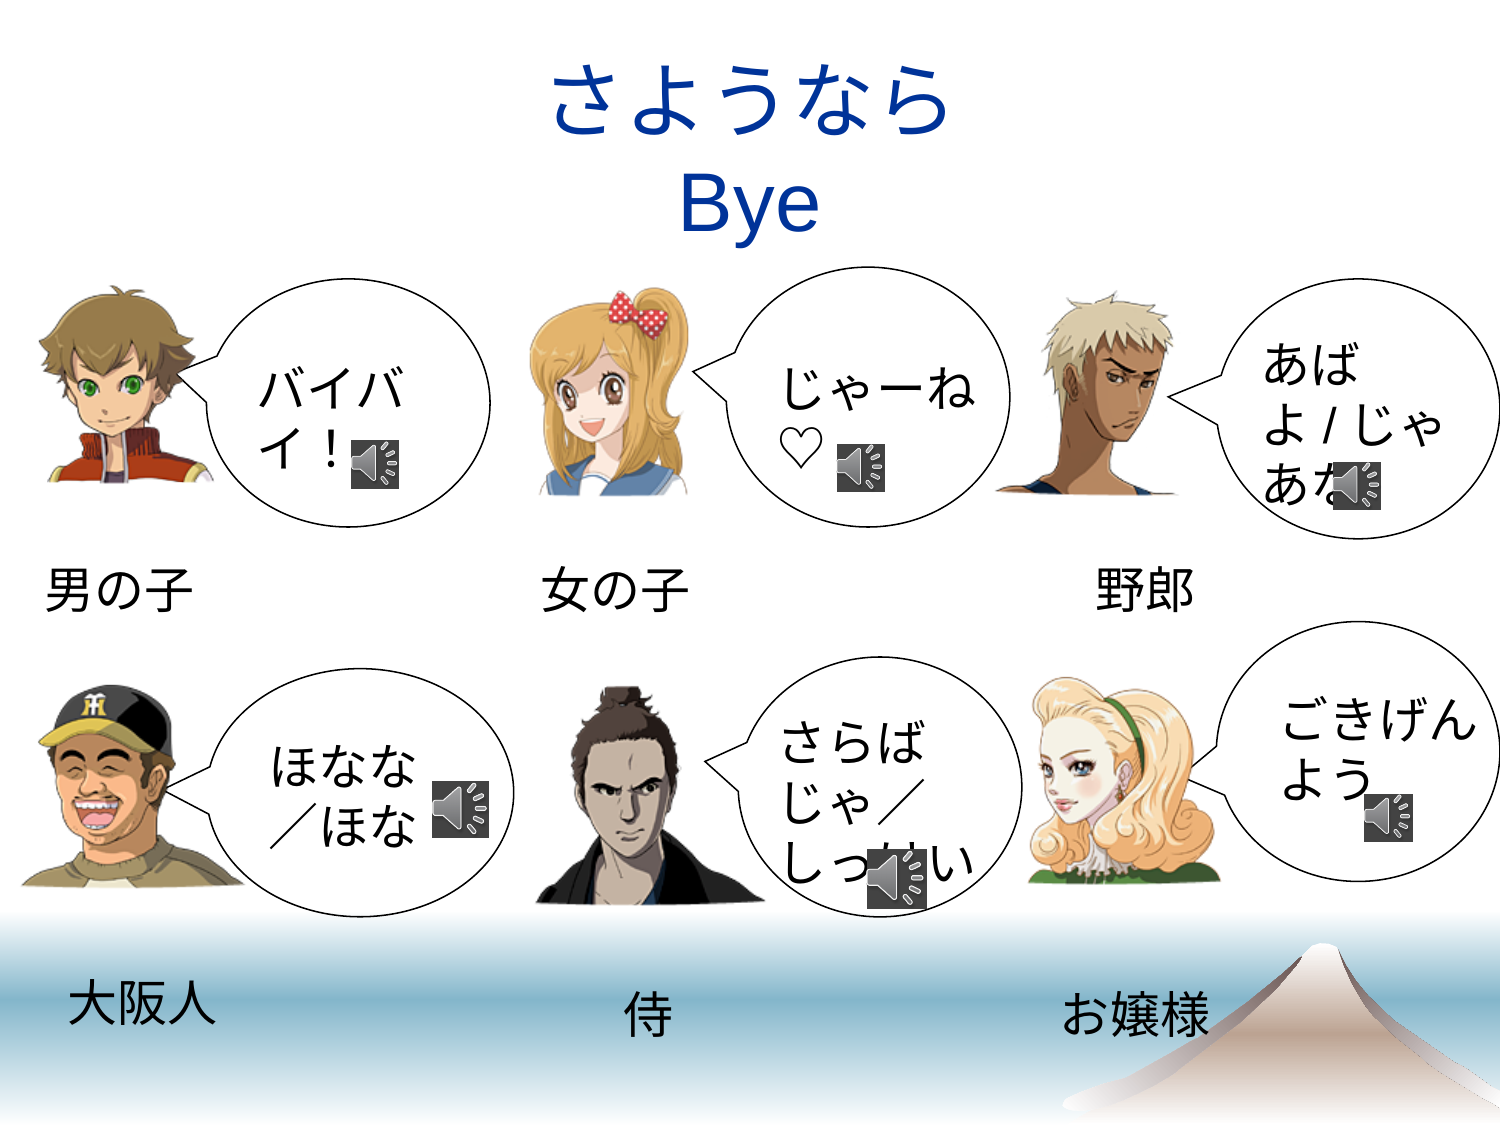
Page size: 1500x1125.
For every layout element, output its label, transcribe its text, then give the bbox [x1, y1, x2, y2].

text_box じゃーね♡ [761, 349, 969, 485]
picture [430, 779, 491, 840]
text_box ほなな／ほな [265, 727, 455, 863]
text_box [755, 267, 969, 483]
text_box 野郎 [1080, 550, 1246, 626]
text_box [808, 899, 861, 916]
text_box さらばじゃ／しっけい [777, 704, 994, 899]
picture [0, 668, 261, 898]
text_box 大阪人 [53, 964, 278, 1039]
text_box [1471, 330, 1500, 488]
picture [1331, 460, 1383, 512]
picture [489, 272, 751, 503]
text_box お嬢様 [1045, 976, 1235, 1051]
picture [974, 280, 1223, 499]
text_box [255, 278, 484, 528]
text_box あばよ/じゃあな [1246, 326, 1471, 521]
text_box ごきげんよう [1263, 680, 1500, 816]
picture [997, 671, 1247, 894]
picture [513, 680, 774, 909]
text_box 男の子 [29, 550, 219, 626]
text_box [1286, 521, 1430, 539]
text_box [1246, 621, 1482, 882]
text_box バイバイ！ [456, 442, 484, 485]
title さようなら Bye [112, 54, 1388, 243]
text_box 侍 [608, 976, 727, 1051]
text_box バイバイ！ [477, 349, 484, 364]
picture [865, 848, 928, 911]
text_box [1227, 329, 1246, 489]
text_box [777, 656, 990, 704]
text_box 女の子 [525, 550, 715, 626]
text_box [934, 899, 952, 908]
picture [350, 439, 401, 490]
text_box [265, 668, 508, 917]
picture [835, 442, 887, 494]
picture [0, 266, 255, 490]
text_box [1248, 278, 1468, 326]
picture [1363, 792, 1414, 844]
text_box [763, 485, 969, 528]
